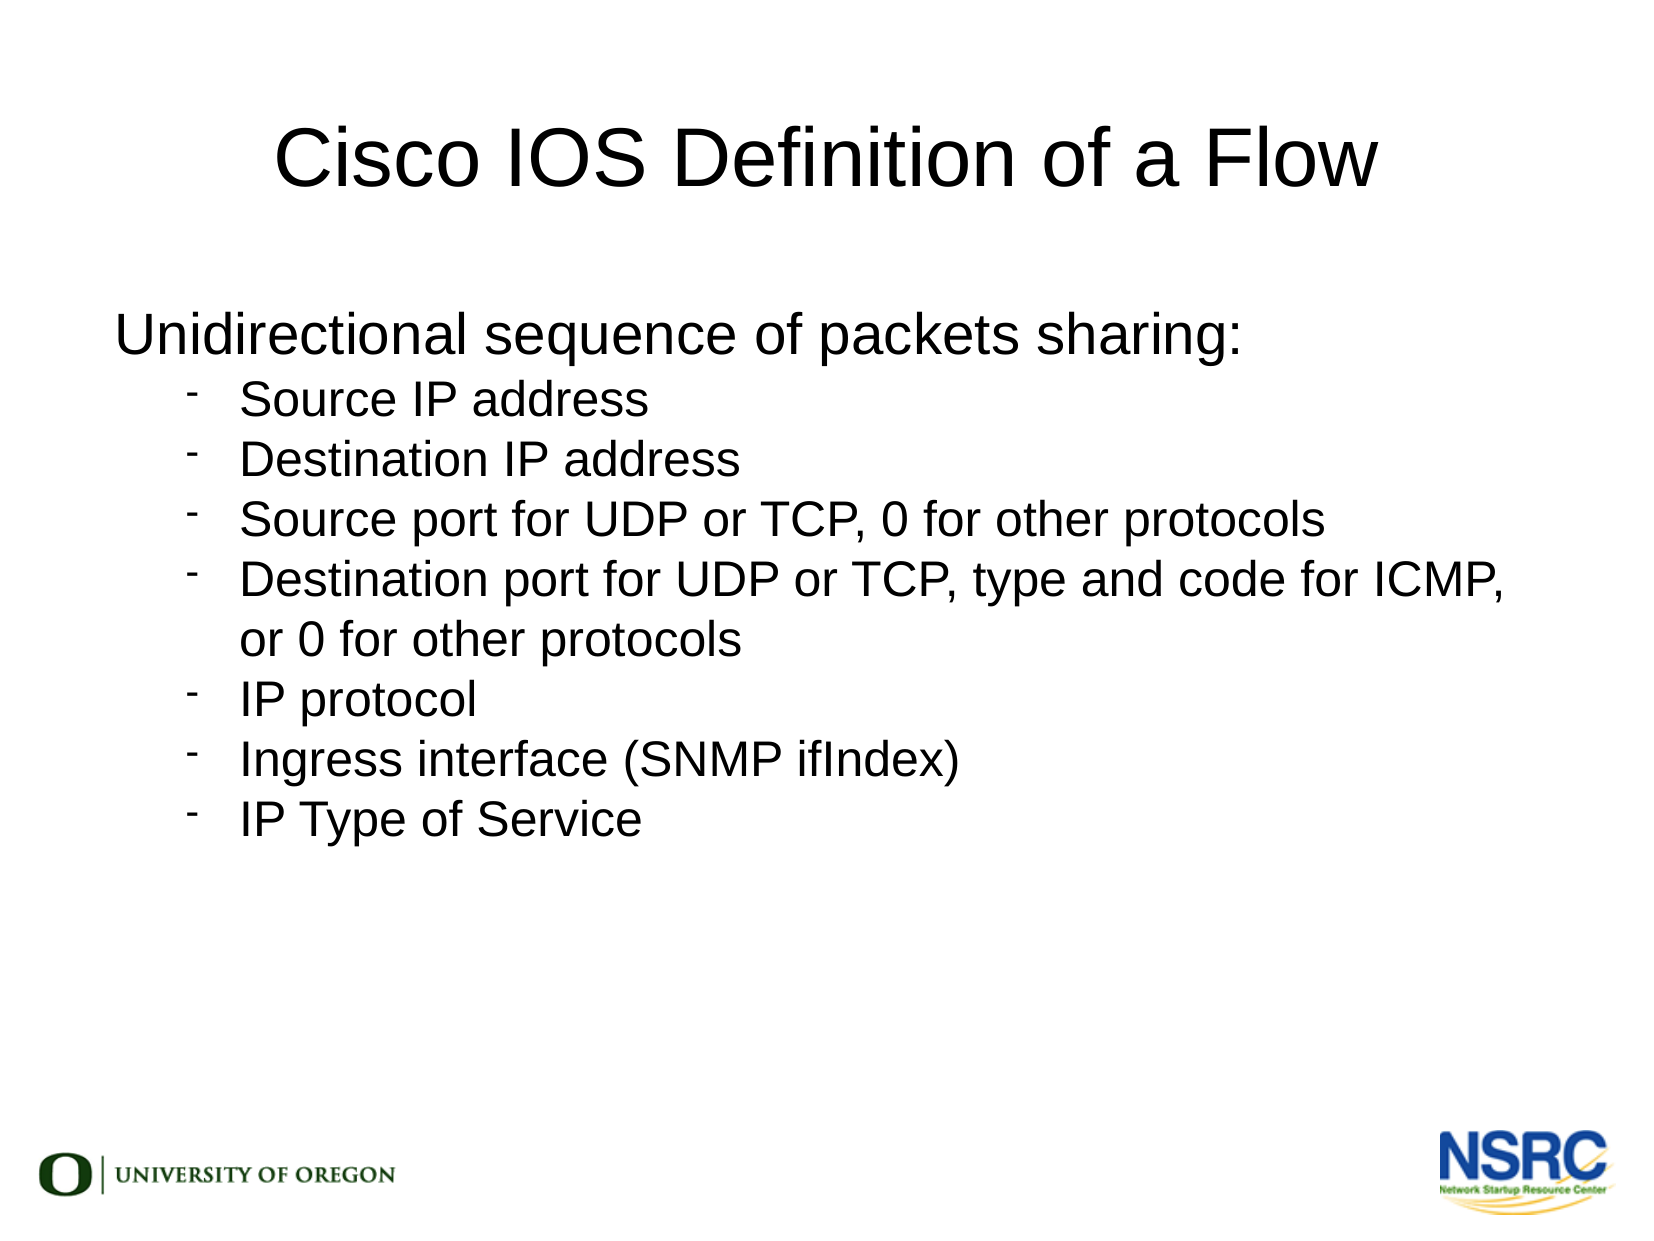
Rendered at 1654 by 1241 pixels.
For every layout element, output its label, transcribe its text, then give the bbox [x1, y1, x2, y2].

text_box Cisco IOS Definition of a Flow [82, 49, 1571, 257]
picture [1440, 1130, 1616, 1215]
picture [37, 1151, 397, 1198]
text_box Unidirectional sequence of packets sharing: Source IP address Destination IP address Source port for UDP or TCP, 0 for other protocols Destination port for UDP or TCP, type and code for ICMP, or 0 for other protocols IP protocol Ingress interface (SNMP ifIndex) IP Type of Service [82, 289, 1571, 1108]
